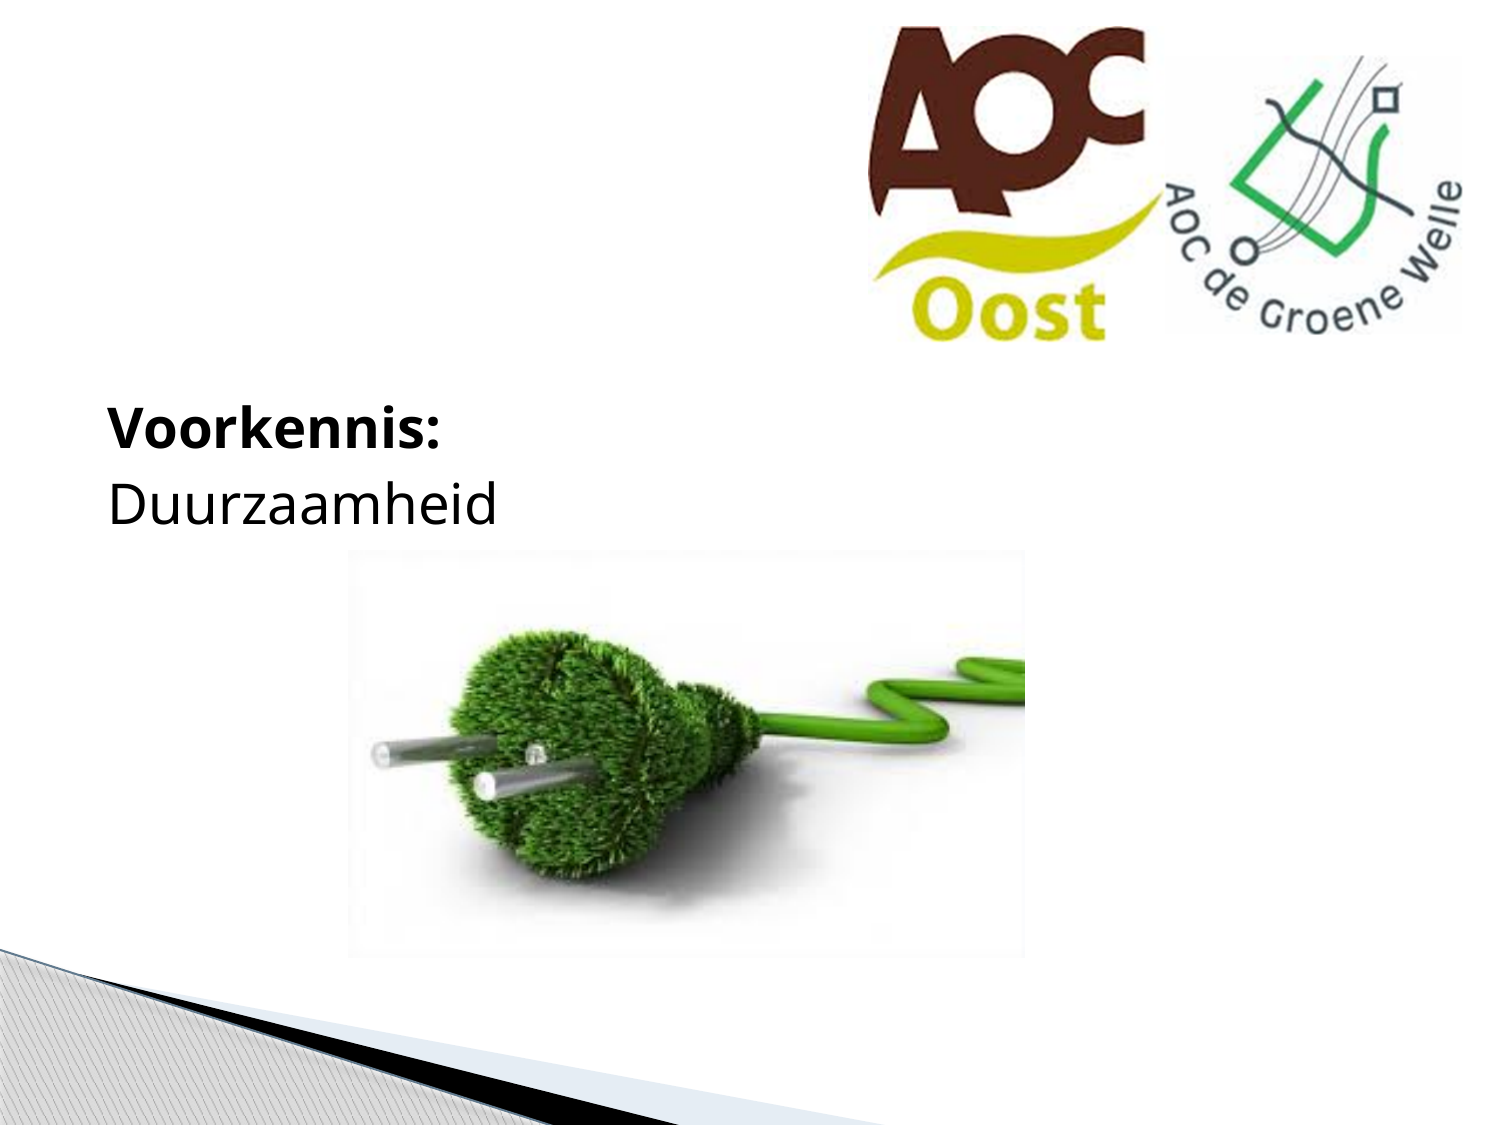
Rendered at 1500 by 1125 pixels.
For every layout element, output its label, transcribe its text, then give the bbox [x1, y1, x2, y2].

picture [348, 550, 1025, 958]
list Voorkennis: Duurzaamheid [75, 385, 1425, 986]
picture [867, 26, 1473, 365]
